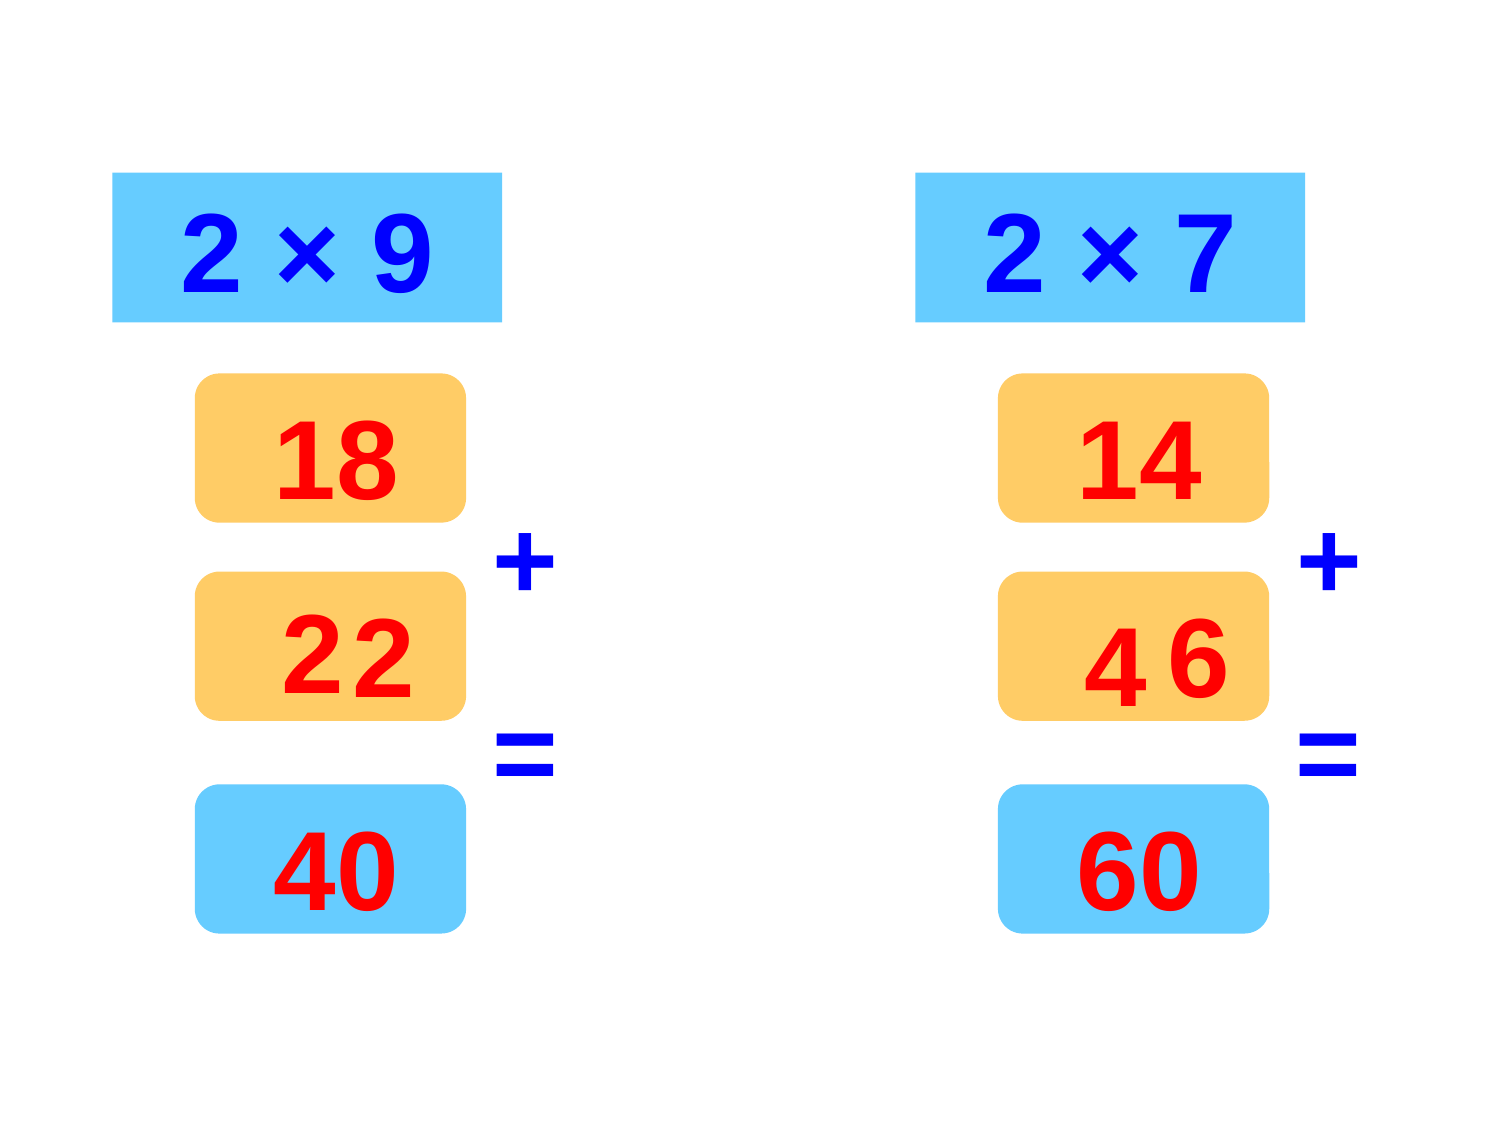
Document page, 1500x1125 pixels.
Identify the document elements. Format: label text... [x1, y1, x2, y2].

text_box = [1269, 672, 1388, 823]
text_box + [1269, 479, 1388, 630]
text_box 2 × 7 [915, 172, 1306, 323]
text_box + [466, 479, 585, 630]
text_box [997, 571, 1270, 721]
text_box [194, 571, 467, 721]
text_box [194, 373, 467, 523]
text_box 18 [229, 379, 443, 530]
text_box 6 [1151, 577, 1246, 728]
text_box 2 [336, 577, 431, 728]
text_box 2 × 9 [112, 172, 503, 323]
text_box 4 [1068, 586, 1163, 736]
text_box = [466, 672, 585, 823]
text_box [997, 784, 1270, 934]
text_box 60 [1032, 790, 1246, 941]
text_box [997, 373, 1270, 523]
text_box 2 [265, 574, 361, 724]
text_box [194, 784, 467, 934]
text_box 40 [229, 790, 443, 941]
text_box 14 [1032, 379, 1246, 530]
